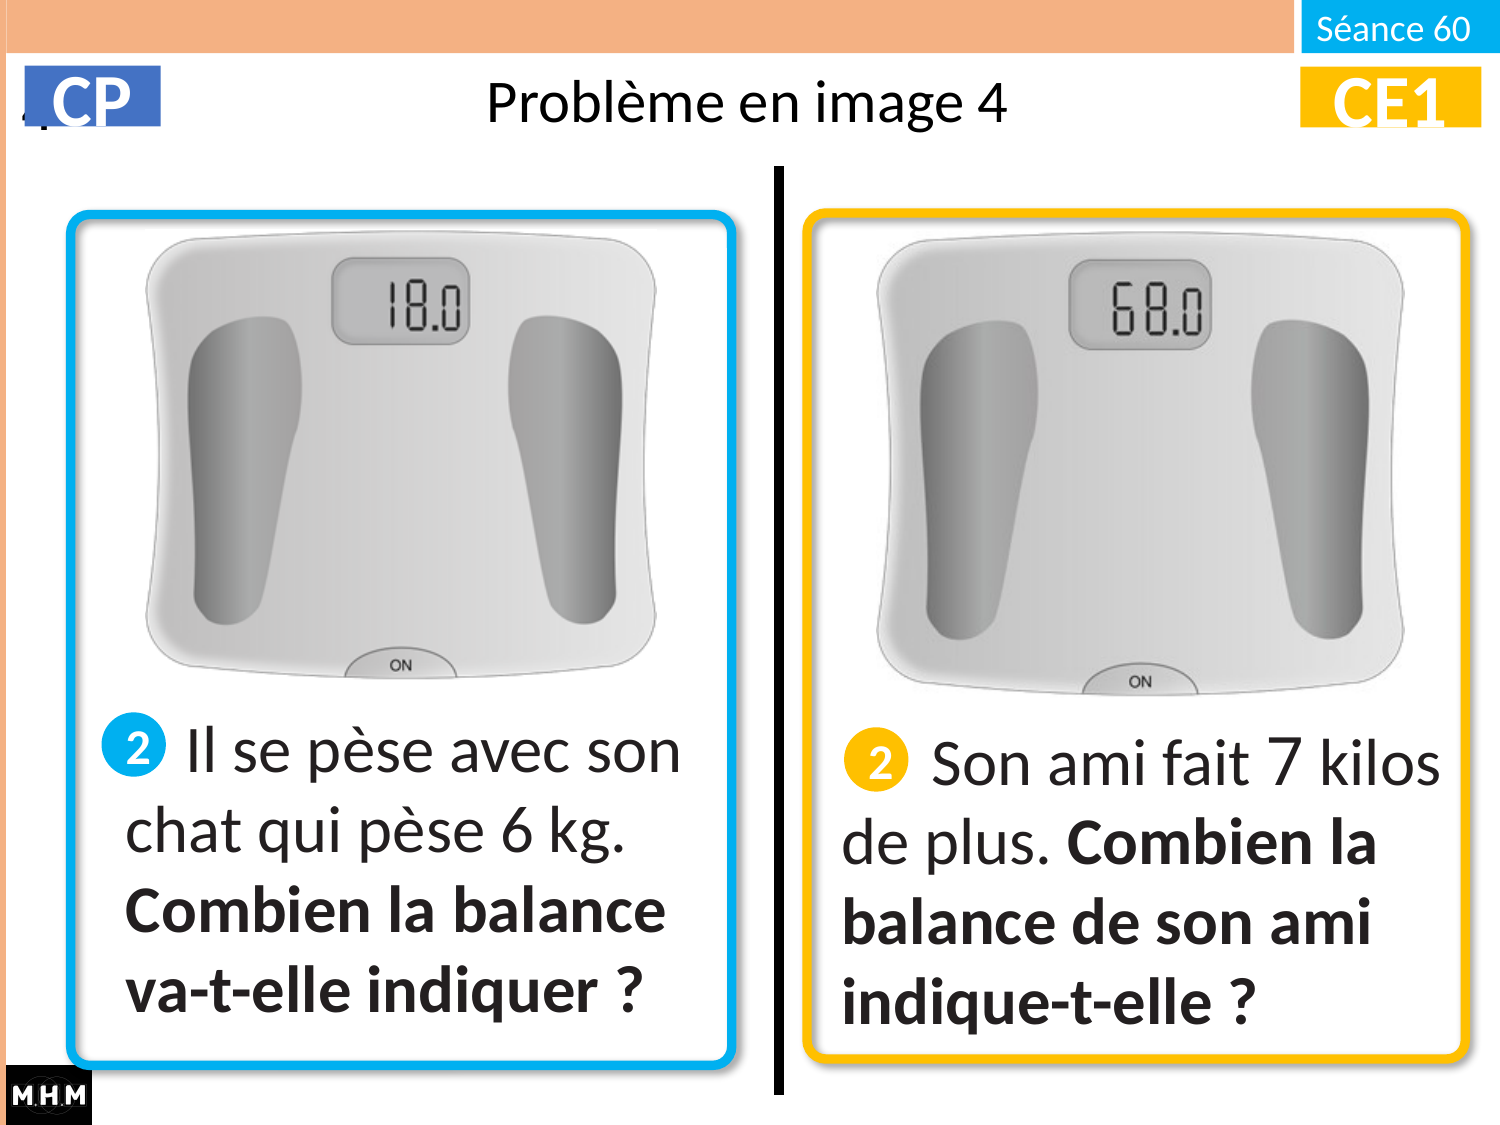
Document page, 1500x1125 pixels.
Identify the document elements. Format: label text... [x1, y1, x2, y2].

text_box CP [23, 65, 162, 128]
picture [876, 230, 1405, 699]
picture [6, 1065, 92, 1125]
text_box 2 [100, 711, 167, 778]
text_box [69, 213, 733, 1067]
text_box [805, 211, 1467, 1061]
text_box Son ami fait 7 kilos de plus. Combien la balance de son ami indique-t-elle ? [826, 710, 1466, 1046]
text_box CE1 [1299, 66, 1482, 129]
title Problème en image 4 [471, 17, 1500, 142]
picture [145, 229, 657, 681]
text_box Il se pèse avec son chat qui pèse 6 kg. Combien la balance va-t-elle indiquer ? [110, 698, 714, 1046]
